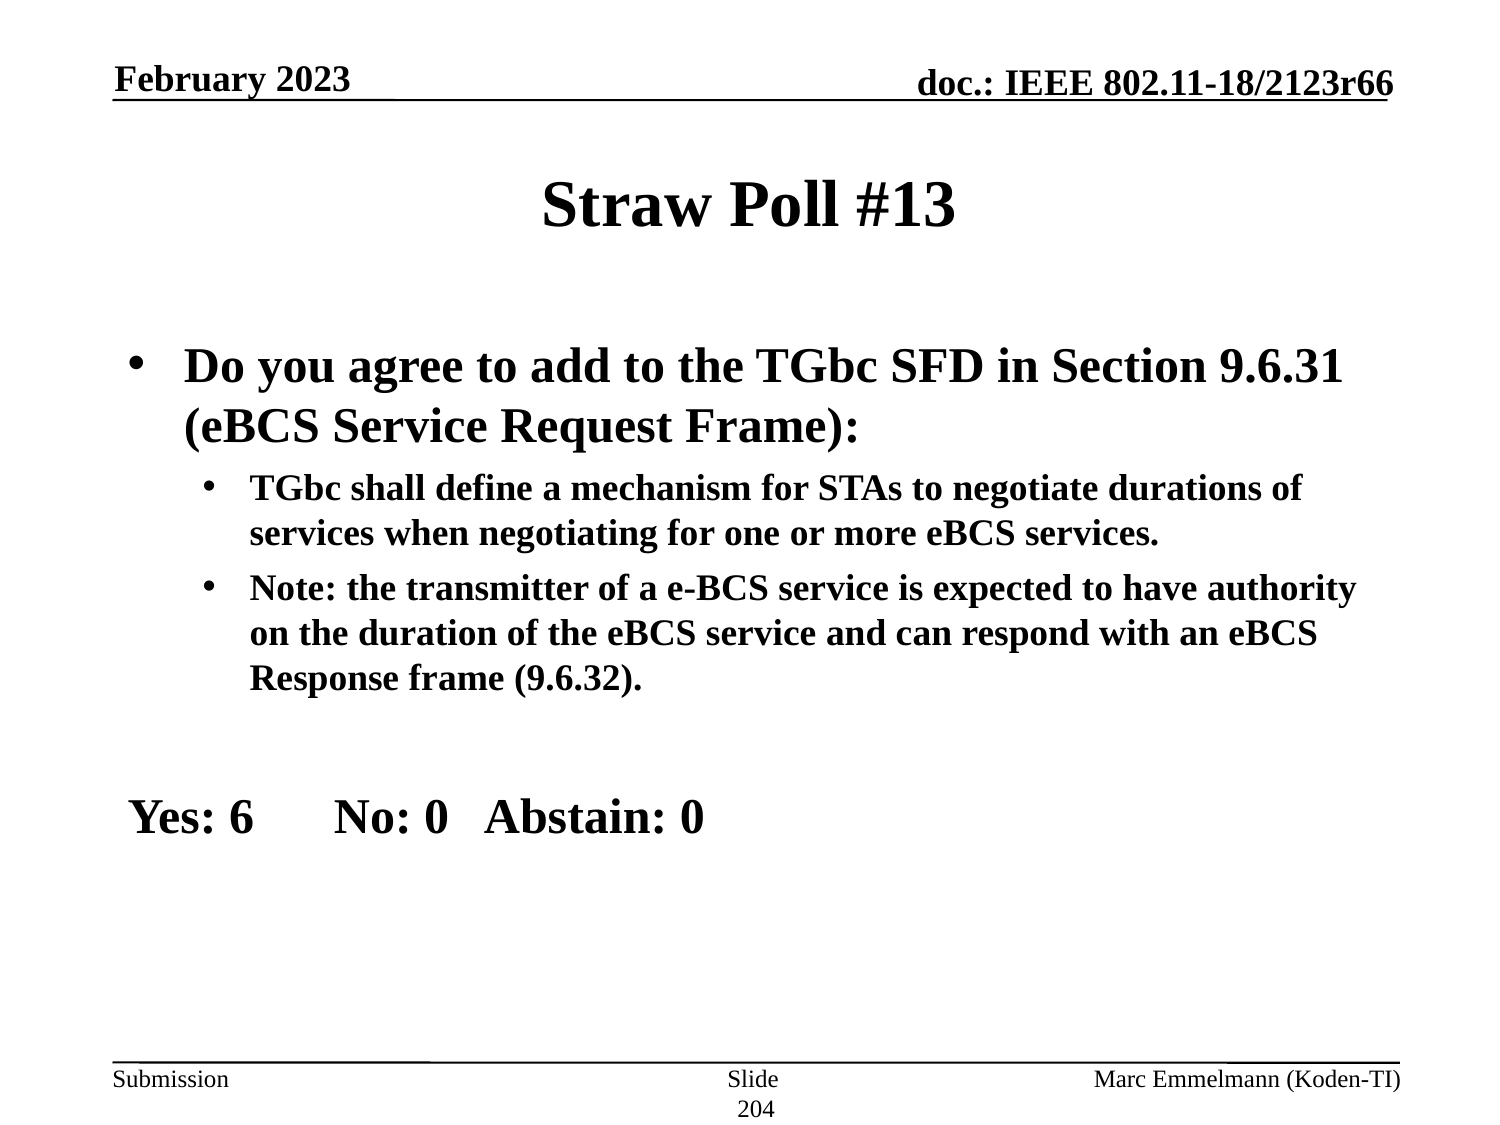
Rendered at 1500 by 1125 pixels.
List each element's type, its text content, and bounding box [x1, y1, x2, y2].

list Do you agree to add to the TGbc SFD in Section 9.6.31 (eBCS Service Request Frame): TGbc shall define a mechanism for STAs to negotiate durations of services when negotiating for one or more eBCS services. Note: the transmitter of a e-BCS service is expected to have authority on the duration of the eBCS service and can respond with an eBCS Response frame (9.6.32). Yes: 6 No: 0 Abstain: 0 [112, 324, 1388, 1000]
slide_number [114, 54, 423, 100]
footer Marc Emmelmann (Koden-TI) [878, 1061, 1402, 1093]
title Straw Poll #13 [112, 112, 1388, 288]
slide_number Slide 204 [712, 1061, 800, 1123]
